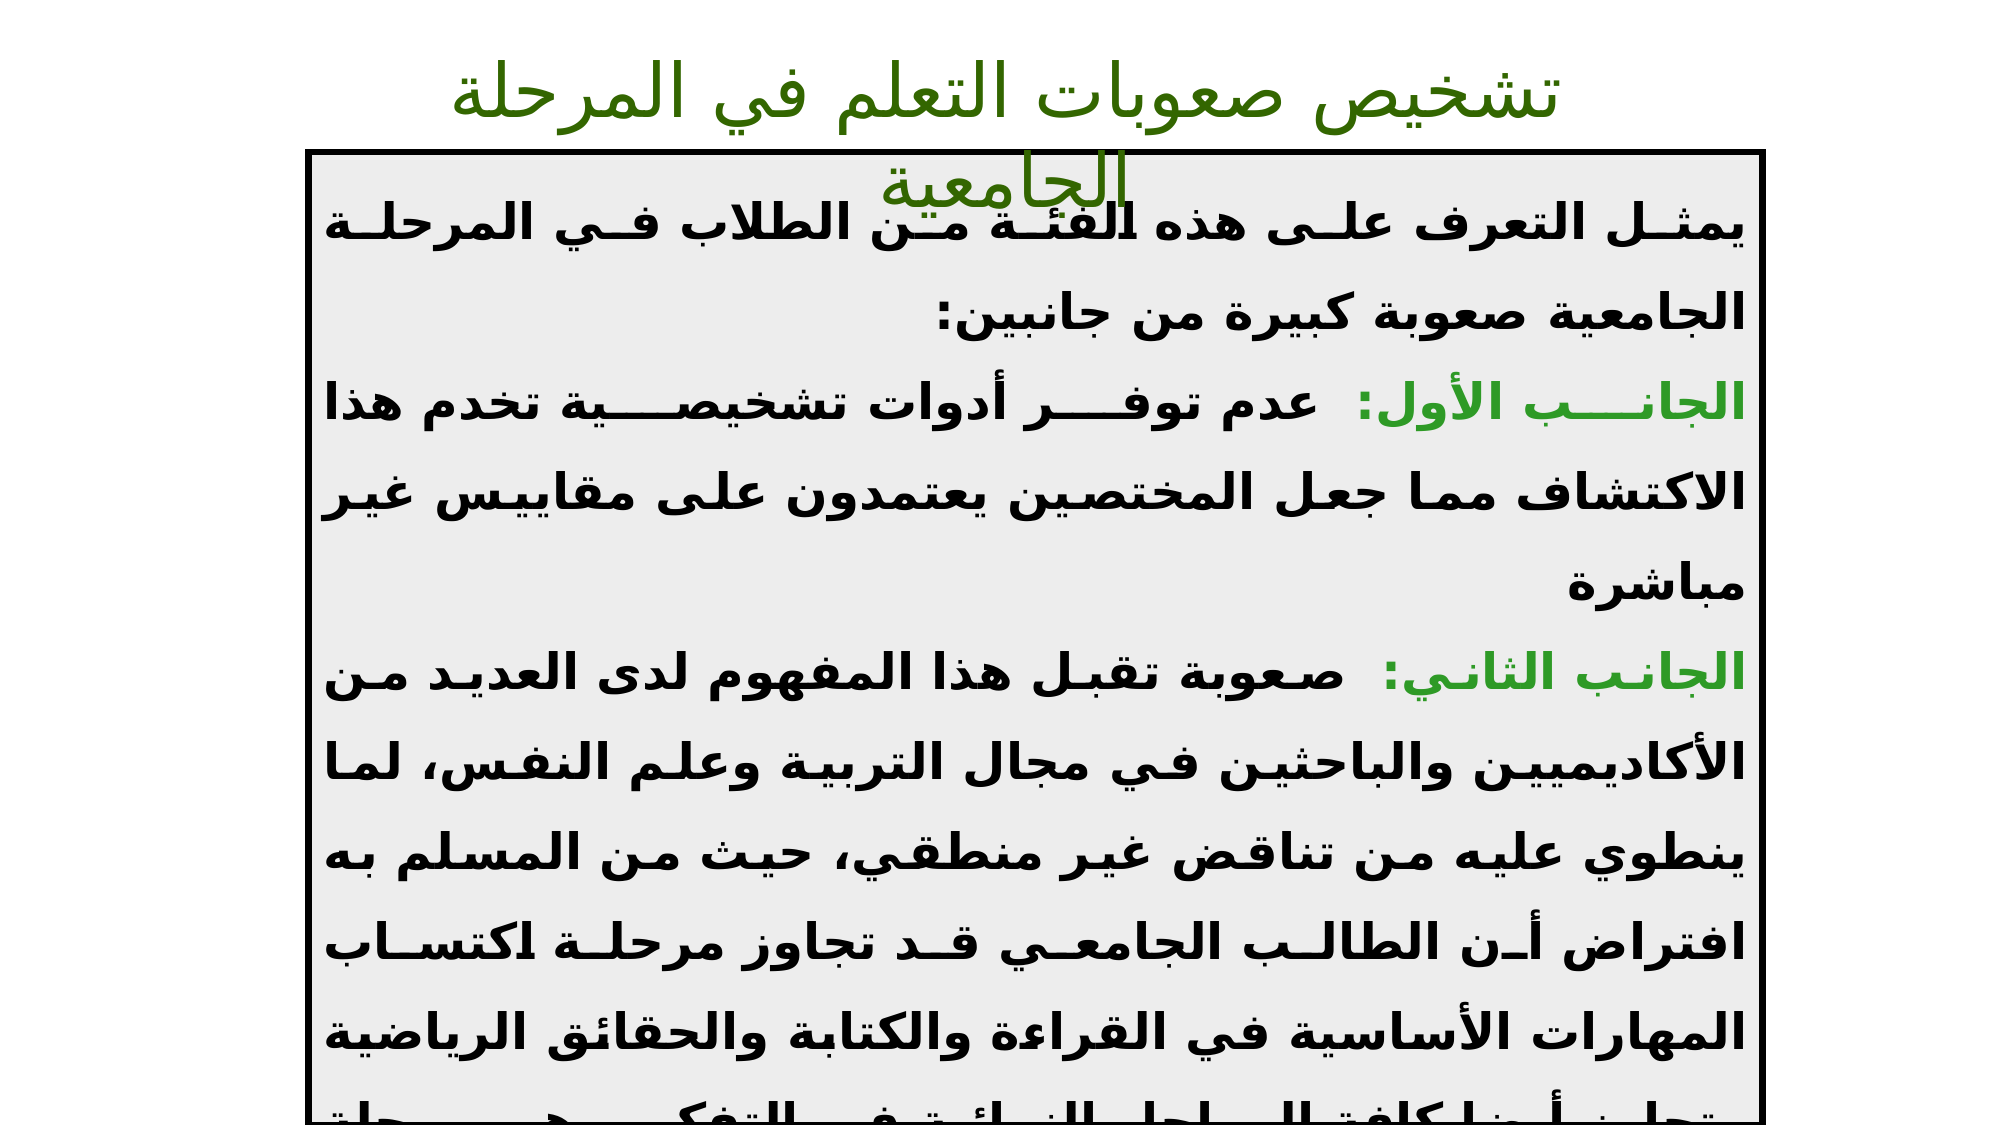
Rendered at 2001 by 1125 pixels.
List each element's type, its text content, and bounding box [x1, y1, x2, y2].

text_box يمثل التعرف على هذه الفئة من الطلاب في المرحلة الجامعية صعوبة كبيرة من جانبين: الجانب الأول: عدم توفر أدوات تشخيصية تخدم هذا الاكتشاف مما جعل المختصين يعتمدون على مقاييس غير مباشرة الجانب الثاني: صعوبة تقبل هذا المفهوم لدى العديد من الأكاديميين والباحثين في مجال التربية وعلم النفس، لما ينطوي عليه من تناقض غير منطقي، حيث من المسلم به افتراض أن الطالب الجامعي قد تجاوز مرحلة اكتساب المهارات الأساسية في القراءة والكتابة والحقائق الرياضية وتجاوز أيضا كافة المراحل النمائية في التفكير وهي مرحلة العمليات الشكلية أو التفكير المجرد التي ينبني عليها التفكير الاستدلالي والناقد، إلا أنه قد لوحظ مؤخرًا أن بعض الطلاب الجامعيين يعانون من بعض المشكلات التعليمية التي يمكن أن تنتمي إلى صعوبات التعلم، والتي تتمثل بالرسوب في مادة أو أكثر، أو انخفاض تقديراتهم فيها، أو انخفاض معدلاتهم التراكمية، وهو ما يهدد بصعوبات تعلم أكاديمية. [308, 152, 1763, 1125]
text_box تشخيص صعوبات التعلم في المرحلة الجامعية [331, 35, 1680, 129]
